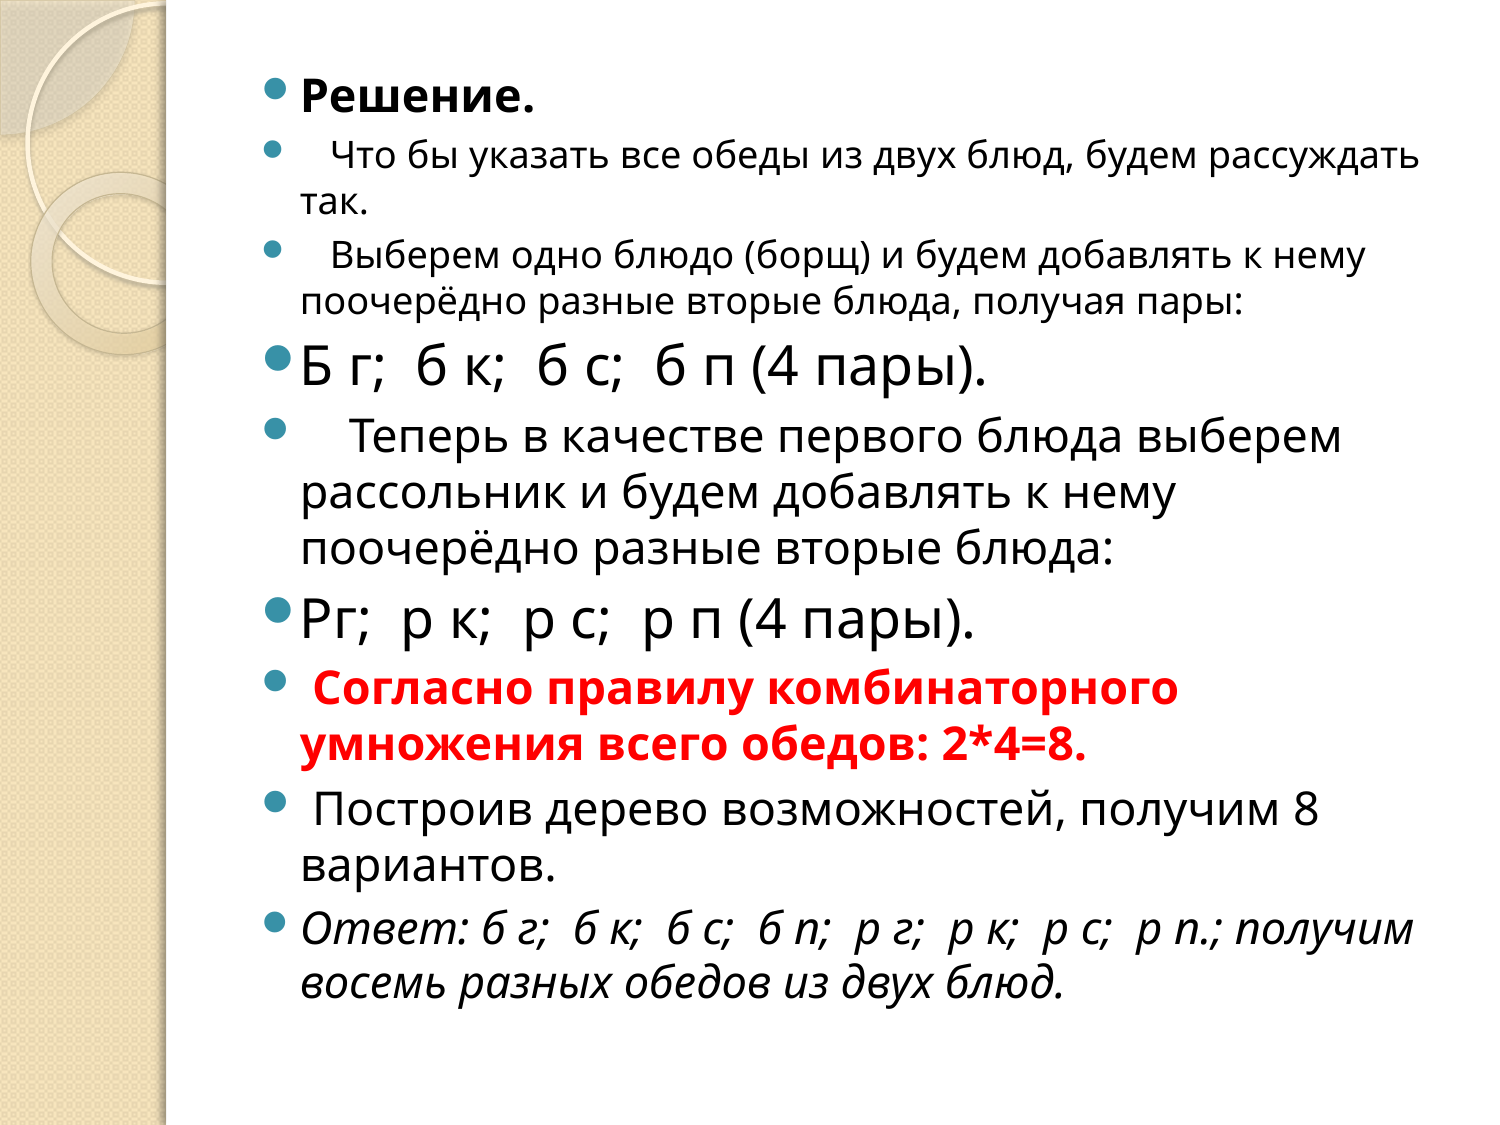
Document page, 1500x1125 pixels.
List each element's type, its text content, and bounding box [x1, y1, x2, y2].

list Решение. Что бы указать все обеды из двух блюд, будем рассуждать так. Выберем одно блюдо (борщ) и будем добавлять к нему поочерёдно разные вторые блюда, получая пары: Б г; б к; б с; б п (4 пары). Теперь в качестве первого блюда выберем рассольник и будем добавлять к нему поочерёдно разные вторые блюда: Рг; р к; р с; р п (4 пары). Согласно правилу комбинаторного умножения всего обедов: 2*4=8. Построив дерево возможностей, получим 8 вариантов. Ответ: б г; б к; б с; б п; р г; р к; р с; р п.; получим восемь разных обедов из двух блюд. [235, 58, 1466, 1026]
